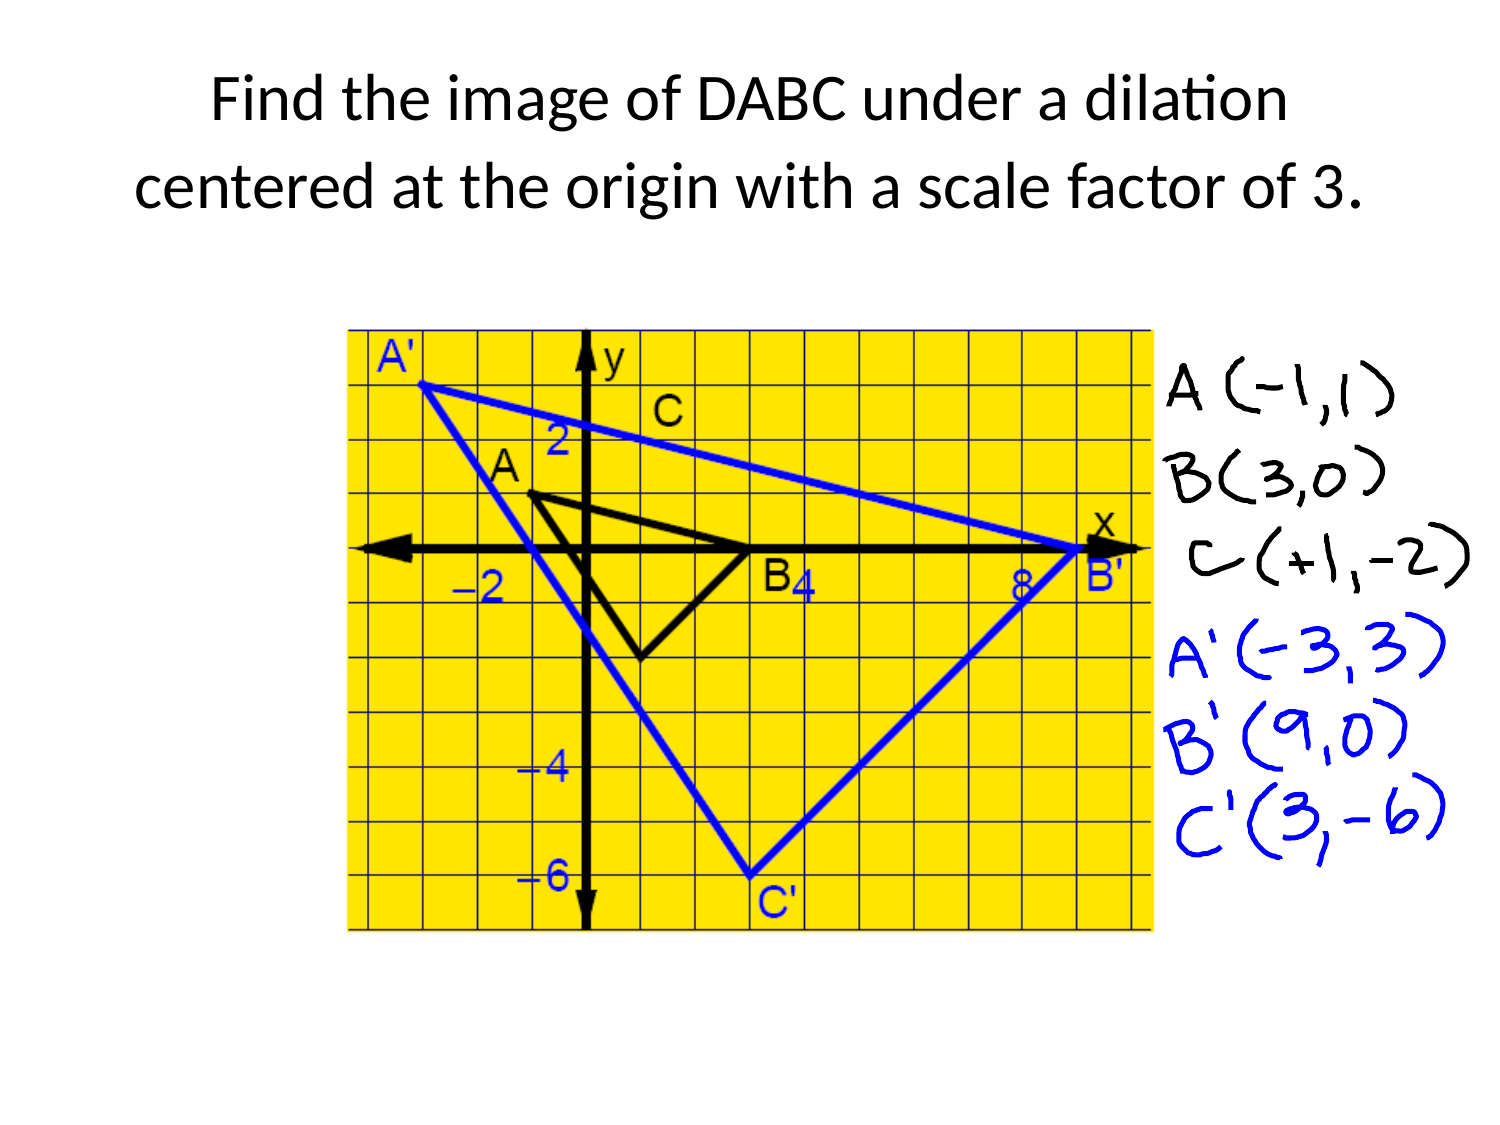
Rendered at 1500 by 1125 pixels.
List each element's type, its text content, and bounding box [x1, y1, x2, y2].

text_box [1163, 614, 1444, 867]
text_box [1200, 542, 1243, 575]
text_box [1296, 364, 1307, 406]
text_box [1200, 473, 1210, 497]
text_box [1429, 523, 1468, 588]
text_box [1325, 534, 1336, 582]
text_box [1261, 461, 1293, 496]
text_box [1220, 449, 1257, 503]
text_box [1258, 528, 1282, 585]
text_box [1293, 552, 1305, 575]
text_box [1314, 464, 1345, 496]
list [305, 308, 1195, 959]
text_box [1399, 539, 1438, 574]
text_box [1227, 357, 1261, 413]
text_box [1297, 490, 1304, 507]
text_box [1320, 404, 1328, 426]
text_box [1360, 362, 1393, 416]
text_box [1352, 570, 1359, 594]
text_box [1256, 385, 1283, 389]
title Find the image of DABC under a dilation centered at the origin with a scale factor of 3. [75, 45, 1425, 233]
text_box [1354, 446, 1384, 495]
text_box [1342, 374, 1348, 416]
